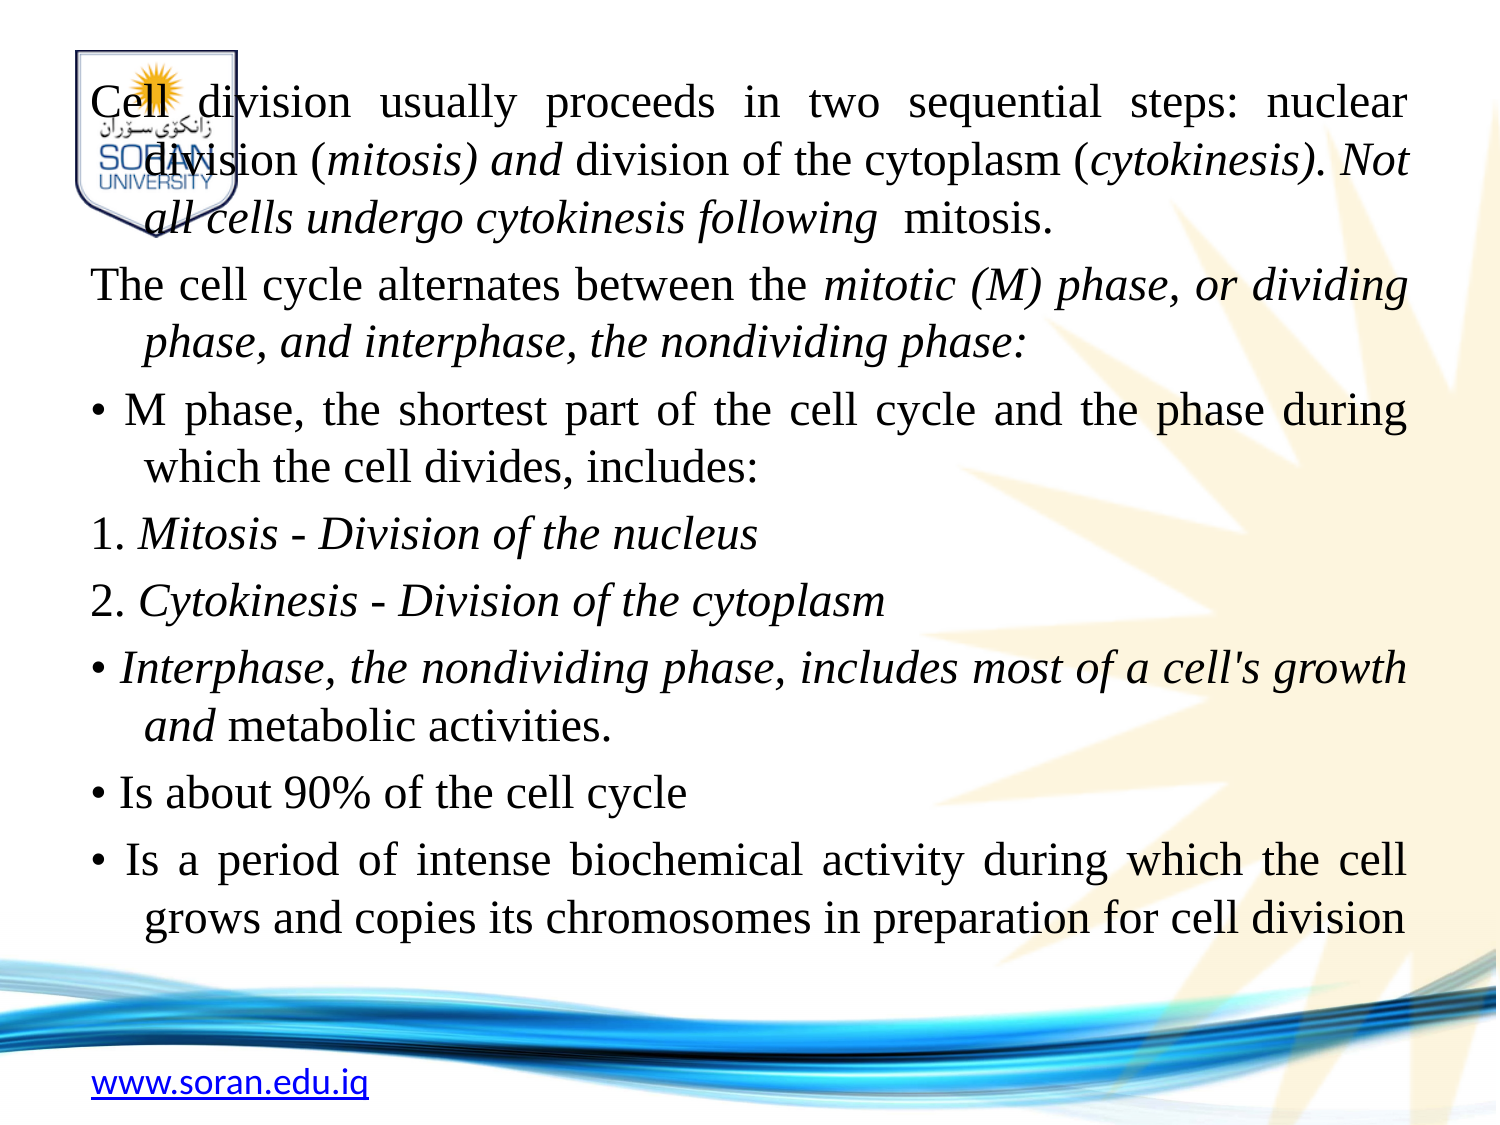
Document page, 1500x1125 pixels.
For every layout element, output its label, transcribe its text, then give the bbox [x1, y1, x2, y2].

list Cell division usually proceeds in two sequential steps: nuclear division (mitosis) and division of the cytoplasm (cytokinesis). Not all cells undergo cytokinesis following mitosis. The cell cycle alternates between the mitotic (M) phase, or dividing phase, and interphase, the nondividing phase: • M phase, the shortest part of the cell cycle and the phase during which the cell divides, includes: 1. Mitosis - Division of the nucleus 2. Cytokinesis - Division of the cytoplasm • Interphase, the nondividing phase, includes most of a cell's growth and metabolic activities. • Is about 90% of the cell cycle • Is a period of intense biochemical activity during which the cell grows and copies its chromosomes in preparation for cell division [75, 62, 1425, 1005]
picture [75, 50, 238, 62]
picture [0, 99, 1500, 1125]
